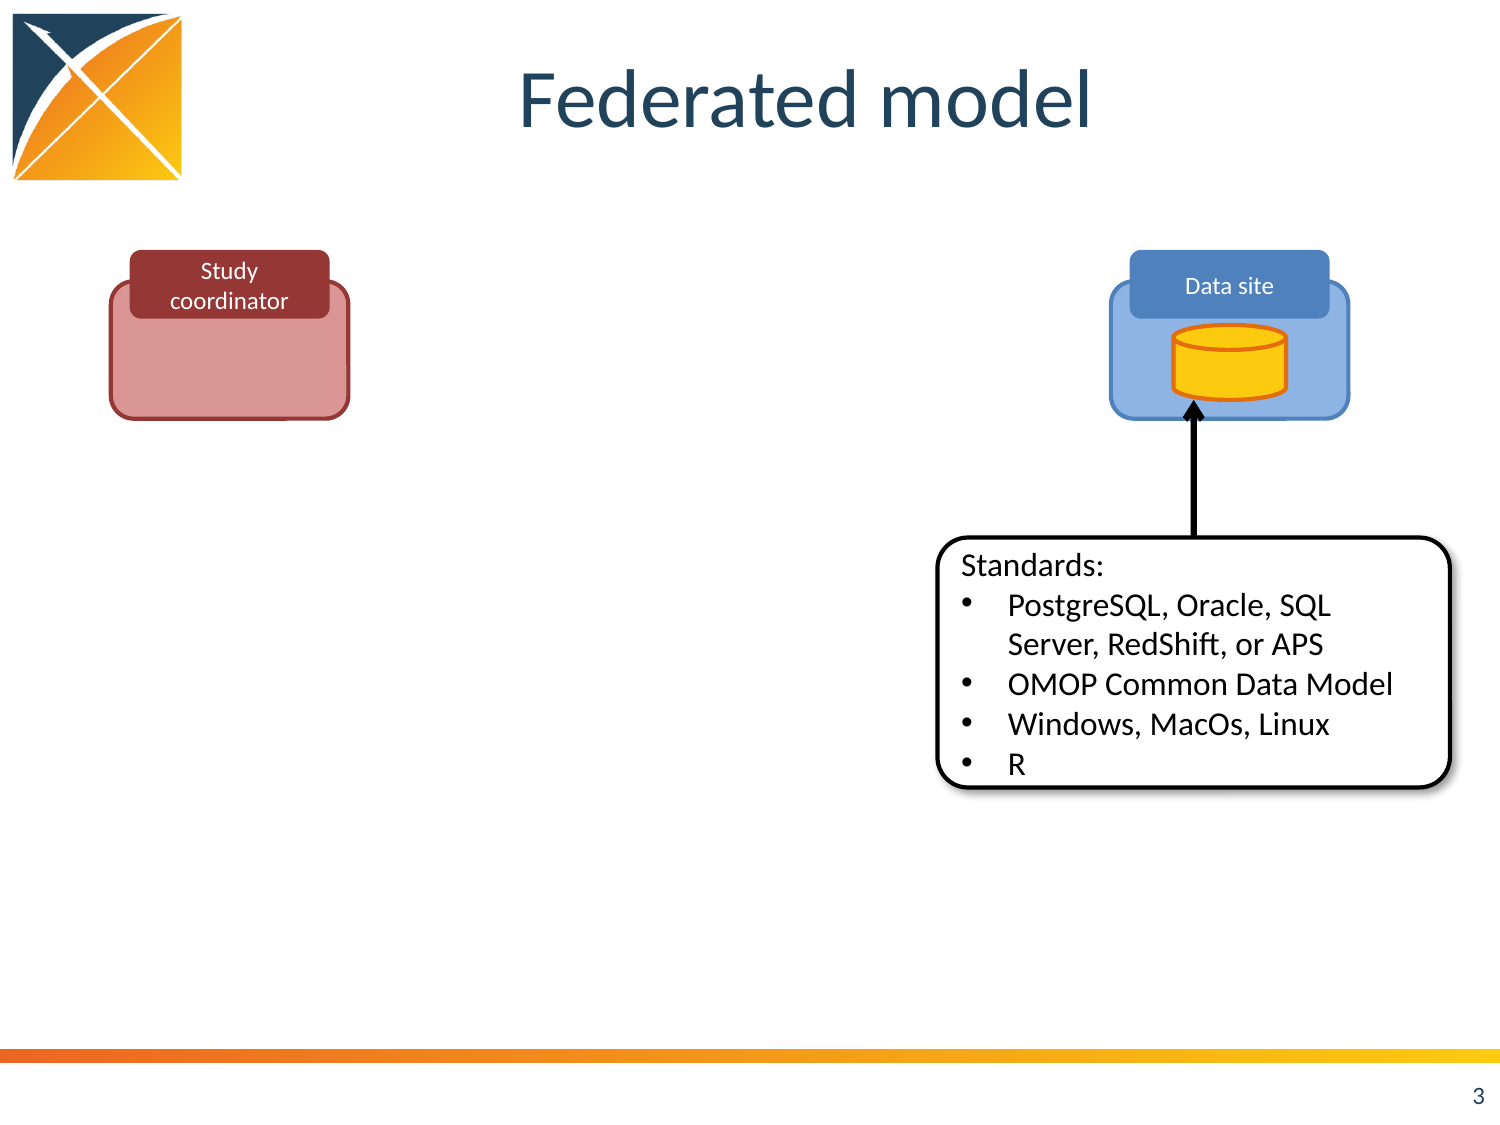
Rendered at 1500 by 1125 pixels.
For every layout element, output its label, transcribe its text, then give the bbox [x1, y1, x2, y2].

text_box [937, 399, 1451, 788]
slide_number 3 [1149, 1065, 1500, 1125]
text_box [1110, 249, 1349, 398]
title Federated model [187, 24, 1425, 163]
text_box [110, 249, 349, 419]
picture [0, 0, 206, 200]
